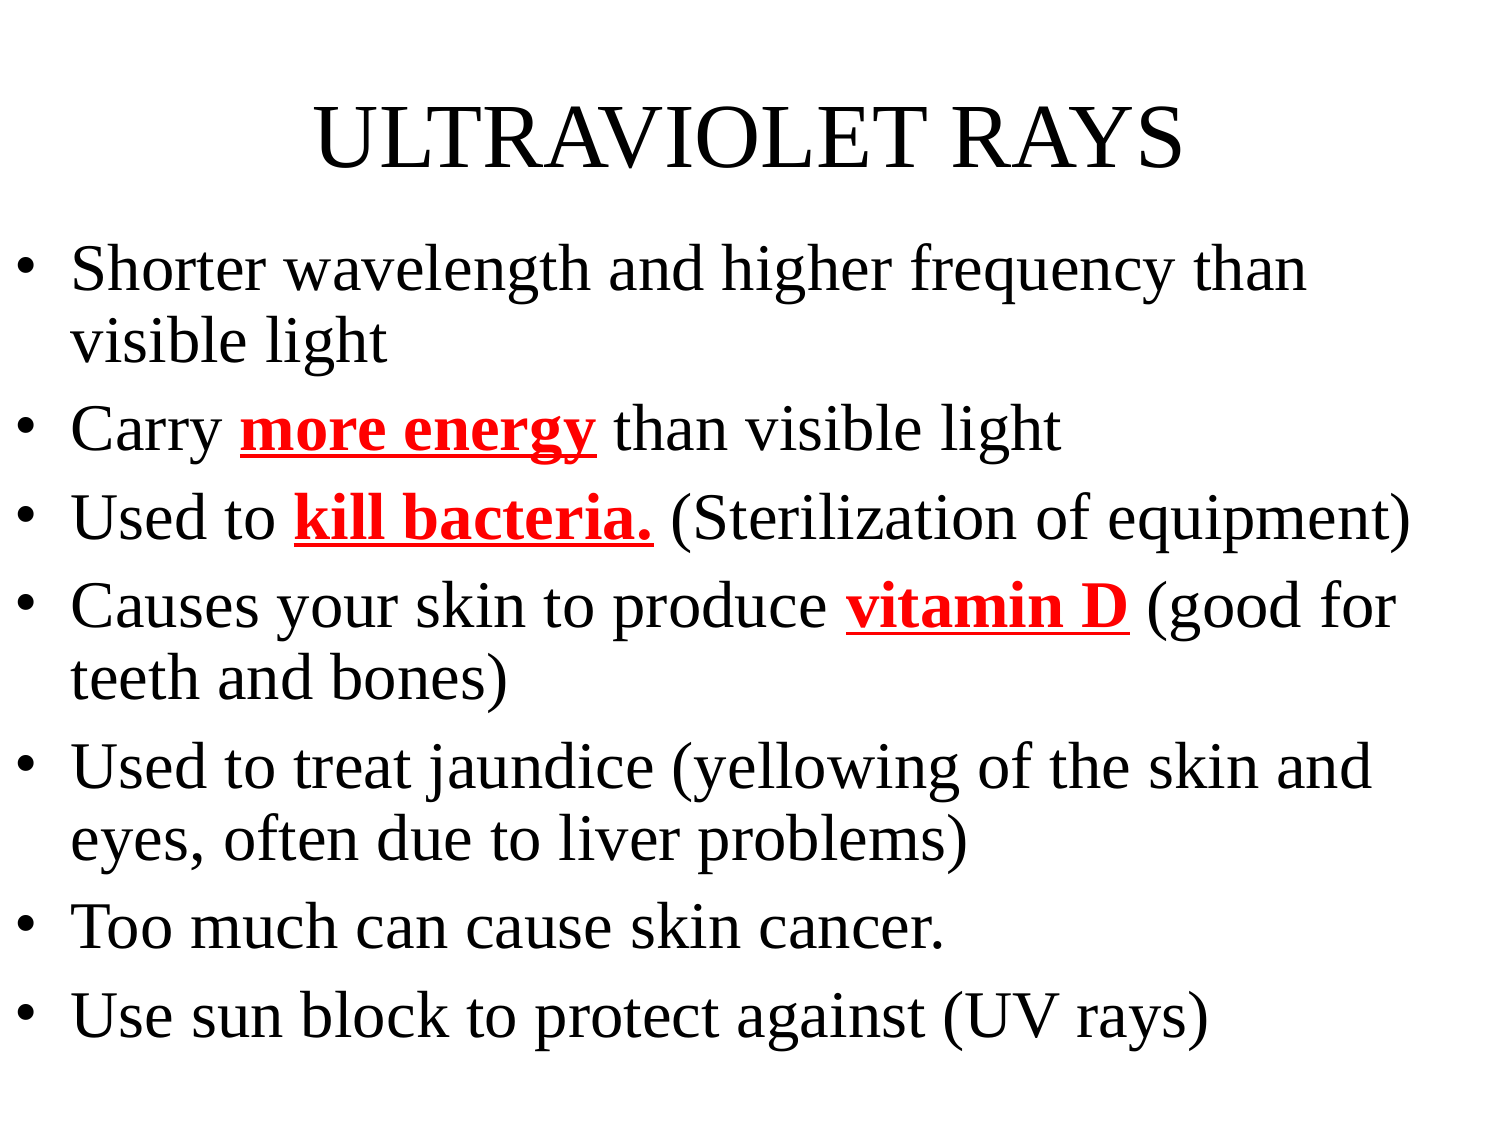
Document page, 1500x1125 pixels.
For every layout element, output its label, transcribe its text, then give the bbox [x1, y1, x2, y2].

list Shorter wavelength and higher frequency than visible light Carry more energy than visible light Used to kill bacteria. (Sterilization of equipment) Causes your skin to produce vitamin D (good for teeth and bones) Used to treat jaundice (yellowing of the skin and eyes, often due to liver problems) Too much can cause skin cancer. Use sun block to protect against (UV rays) [0, 224, 1457, 1125]
title ULTRAVIOLET RAYS [112, 37, 1388, 224]
